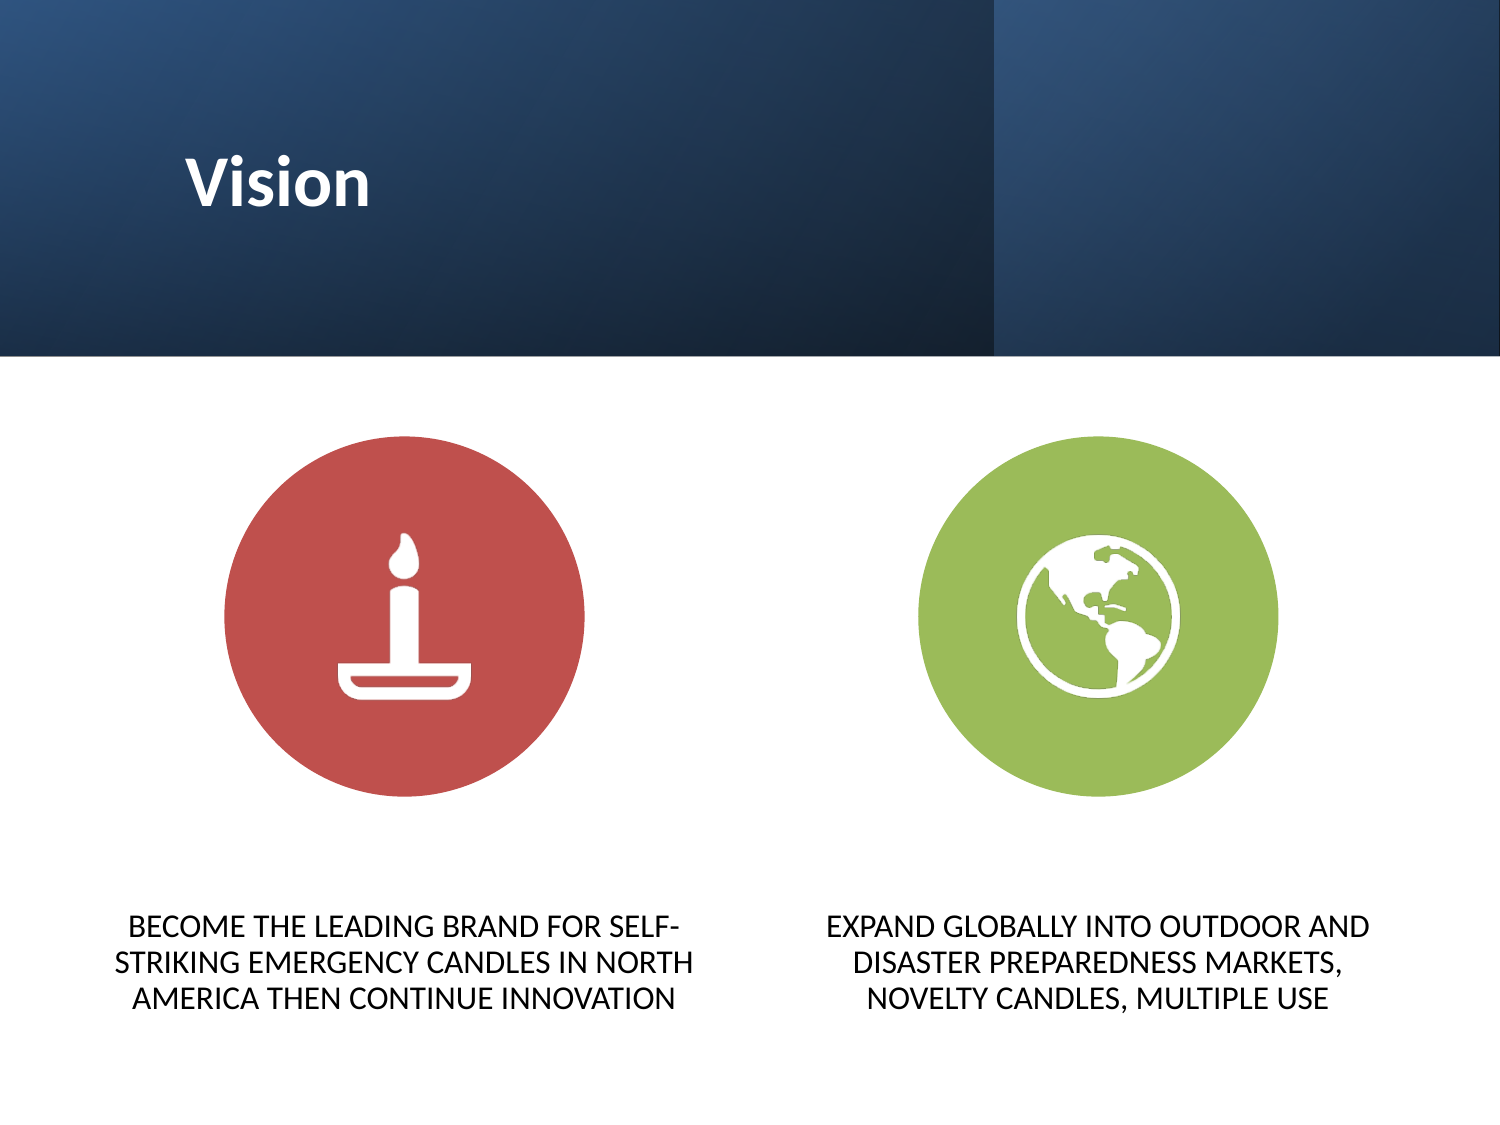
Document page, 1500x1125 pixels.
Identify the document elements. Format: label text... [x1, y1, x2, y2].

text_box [108, 436, 1394, 1028]
text_box [0, 0, 1500, 357]
text_box [0, 357, 1500, 1125]
text_box Vision [170, 57, 1366, 316]
